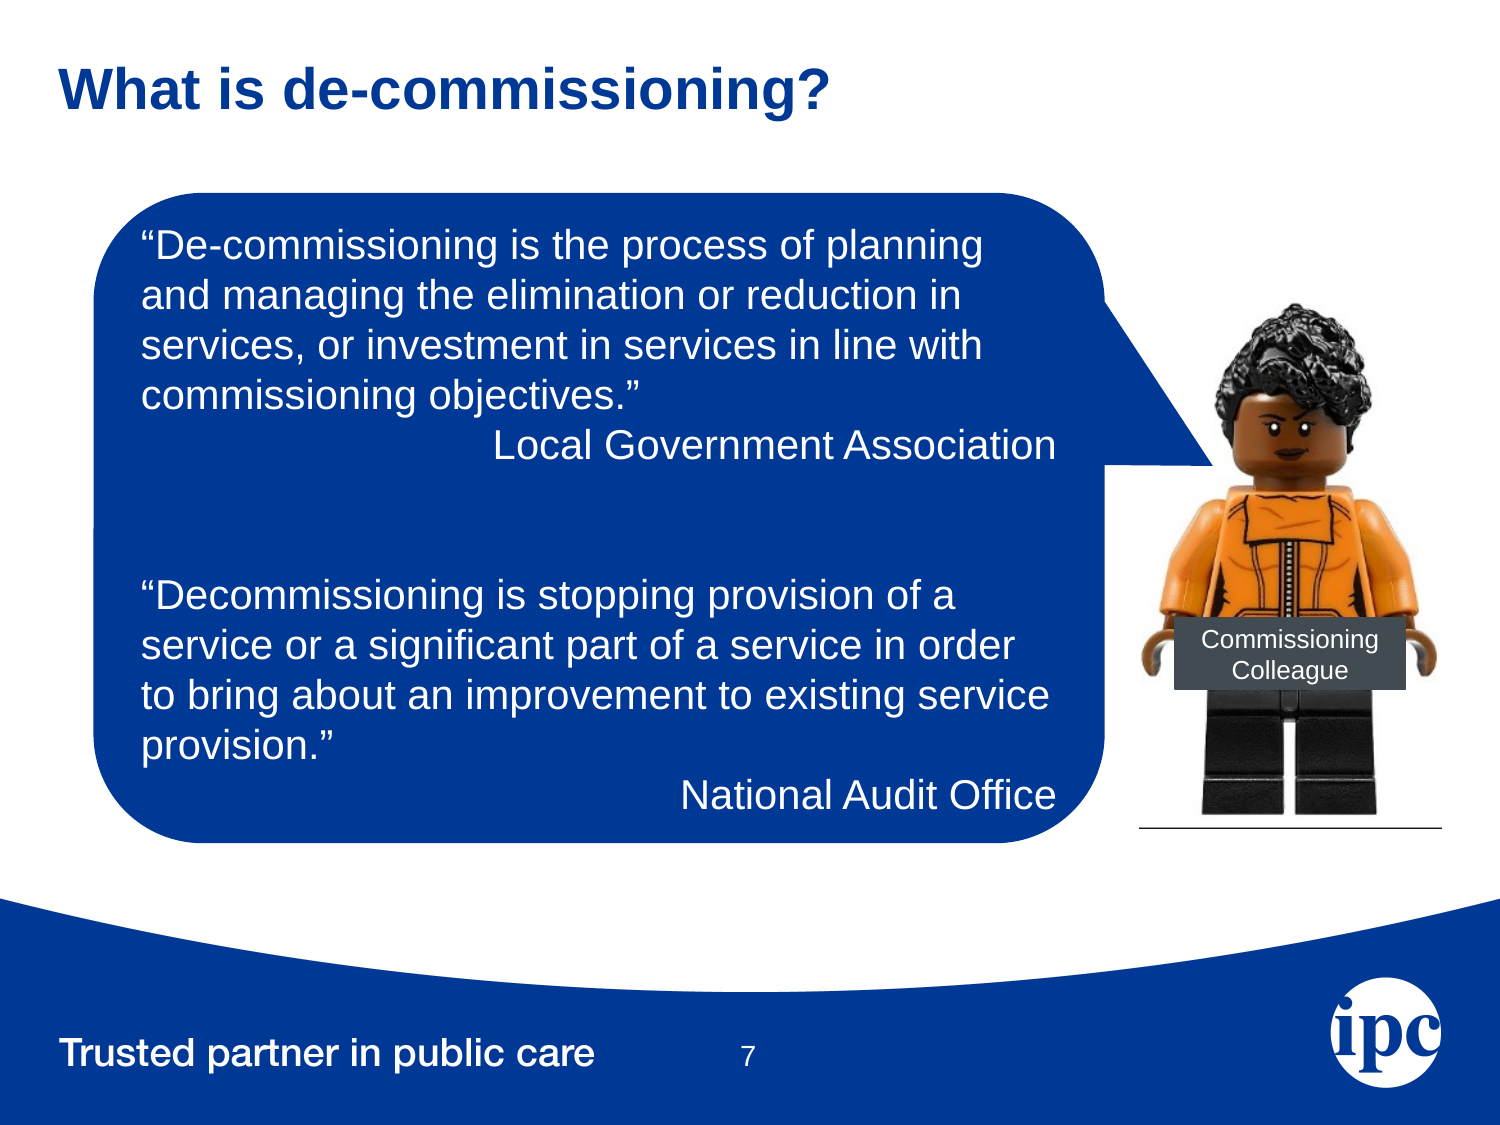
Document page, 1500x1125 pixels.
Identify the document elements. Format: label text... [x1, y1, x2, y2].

picture [0, 0, 1500, 1125]
footer 7 [585, 1024, 911, 1085]
title What is de-commissioning? [58, 59, 1442, 131]
text_box “De-commissioning is the process of planning and managing the elimination or reduction in services, or investment in services in line with commissioning objectives.” Local Government Association “Decommissioning is stopping provision of a service or a significant part of a service in order to bring about an improvement to existing service provision.” National Audit Office [93, 192, 1139, 844]
